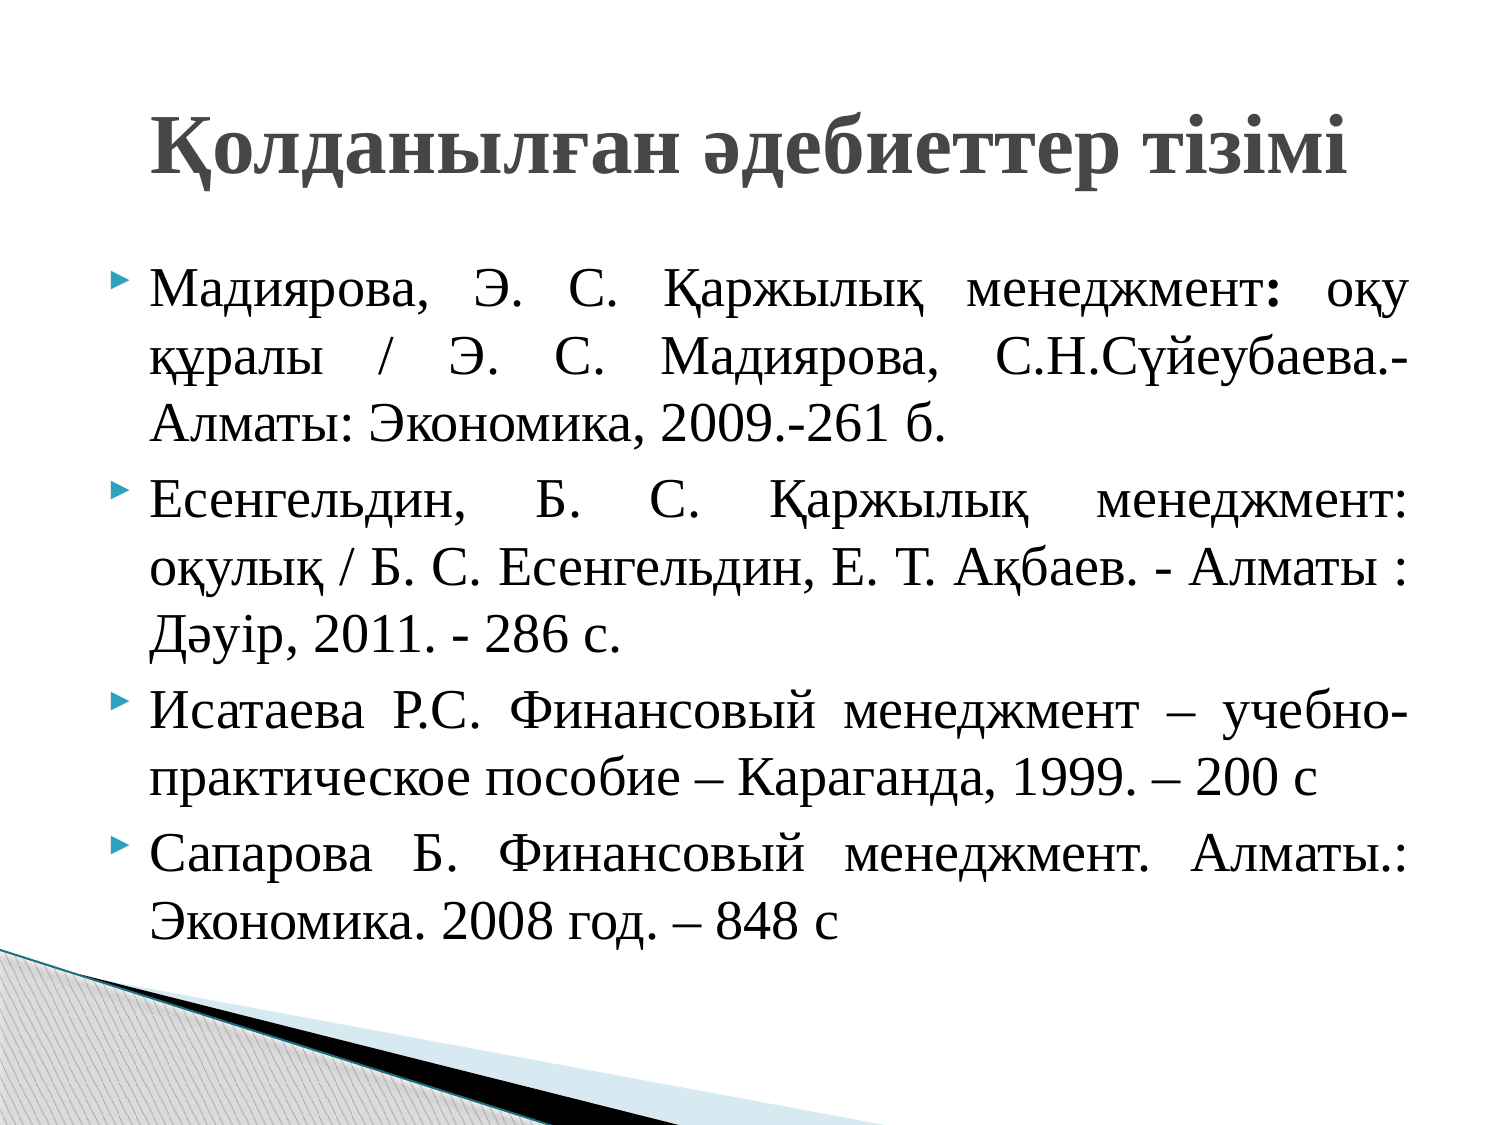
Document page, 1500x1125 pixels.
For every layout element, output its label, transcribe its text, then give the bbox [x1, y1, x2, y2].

list Мадиярова, Э. С. Қаржылық менеджмент: оқу құралы / Э. С. Мадиярова, С.Н.Сүйеубаева.-Алматы: Экономика, 2009.-261 б. Есенгельдин, Б. С. Қаржылық менеджмент: оқулық / Б. С. Есенгельдин, Е. Т. Ақбаев. - Алматы : Дәуір, 2011. - 286 с. Исатаева Р.С. Финансовый менеджмент – учебно-практическое пособие – Караганда, 1999. – 200 с Сапарова Б. Финансовый менеджмент. Алматы.: Экономика. 2008 год. – 848 с [75, 243, 1425, 986]
title Қолданылған әдебиеттер тізімі [75, 45, 1425, 233]
